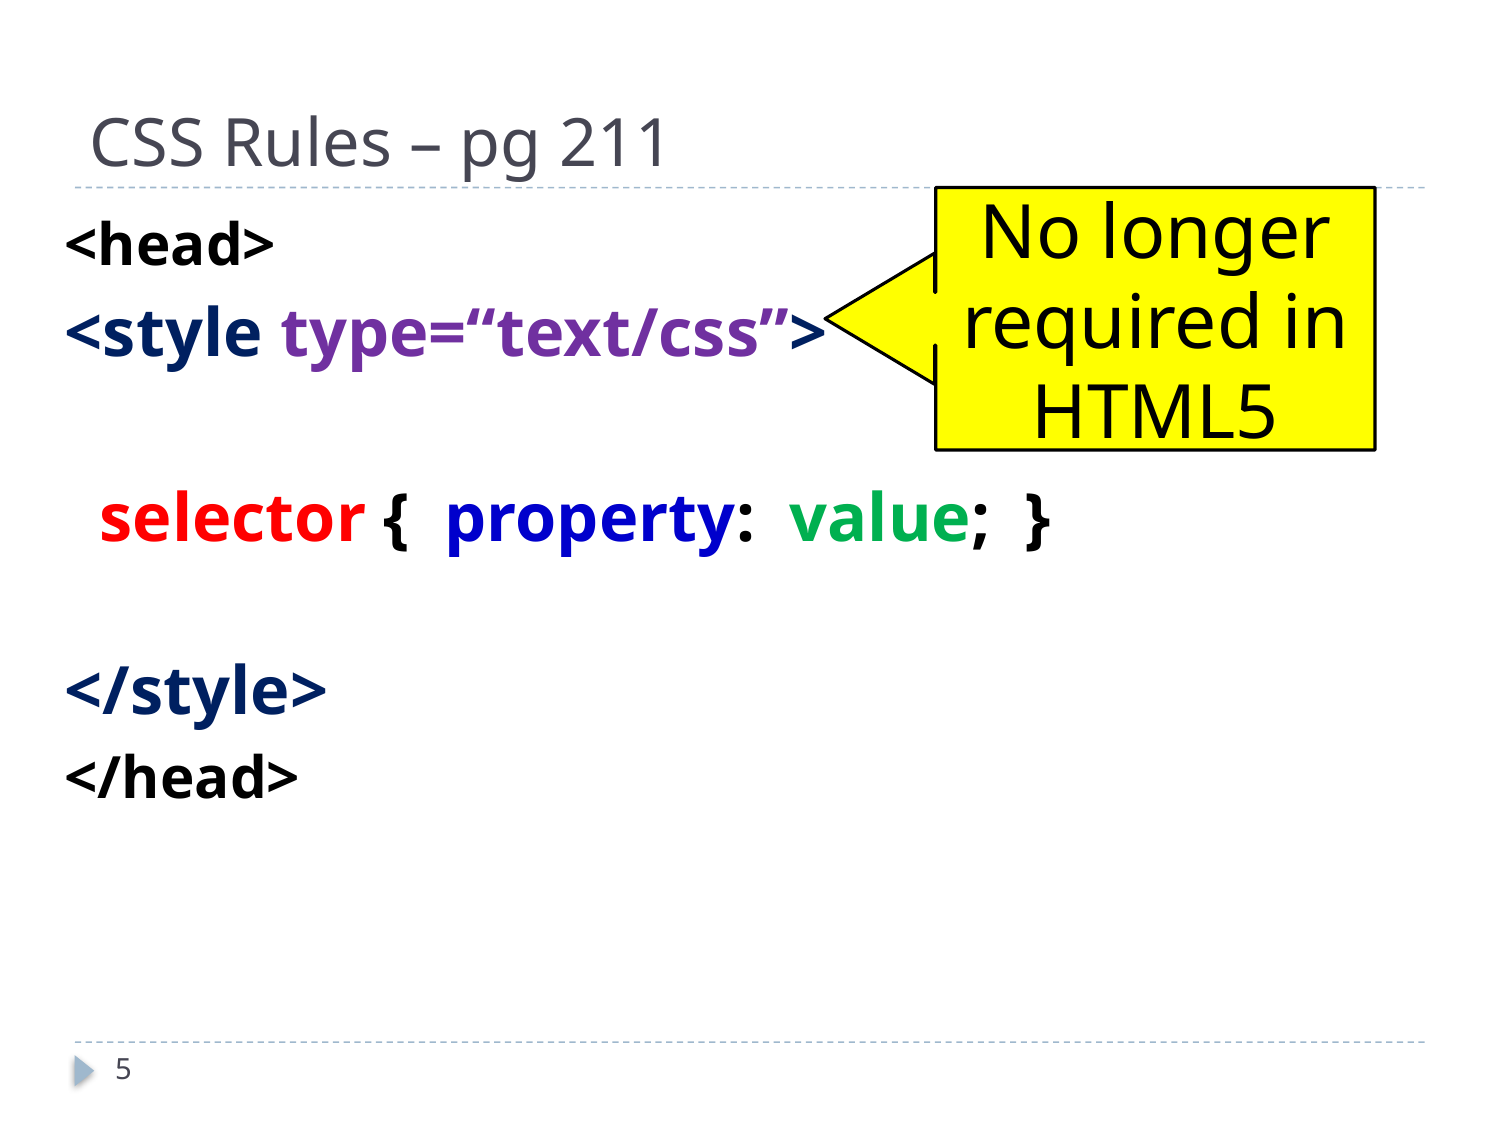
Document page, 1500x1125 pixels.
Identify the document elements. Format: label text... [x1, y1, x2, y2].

title CSS Rules – pg 211 [75, 24, 1425, 188]
list <head> <style type=“text/css”> selector { property: value; } </style> </head> [50, 200, 1463, 1025]
slide_number 5 [100, 1042, 426, 1103]
text_box No longer required in HTML5 [823, 185, 1377, 452]
